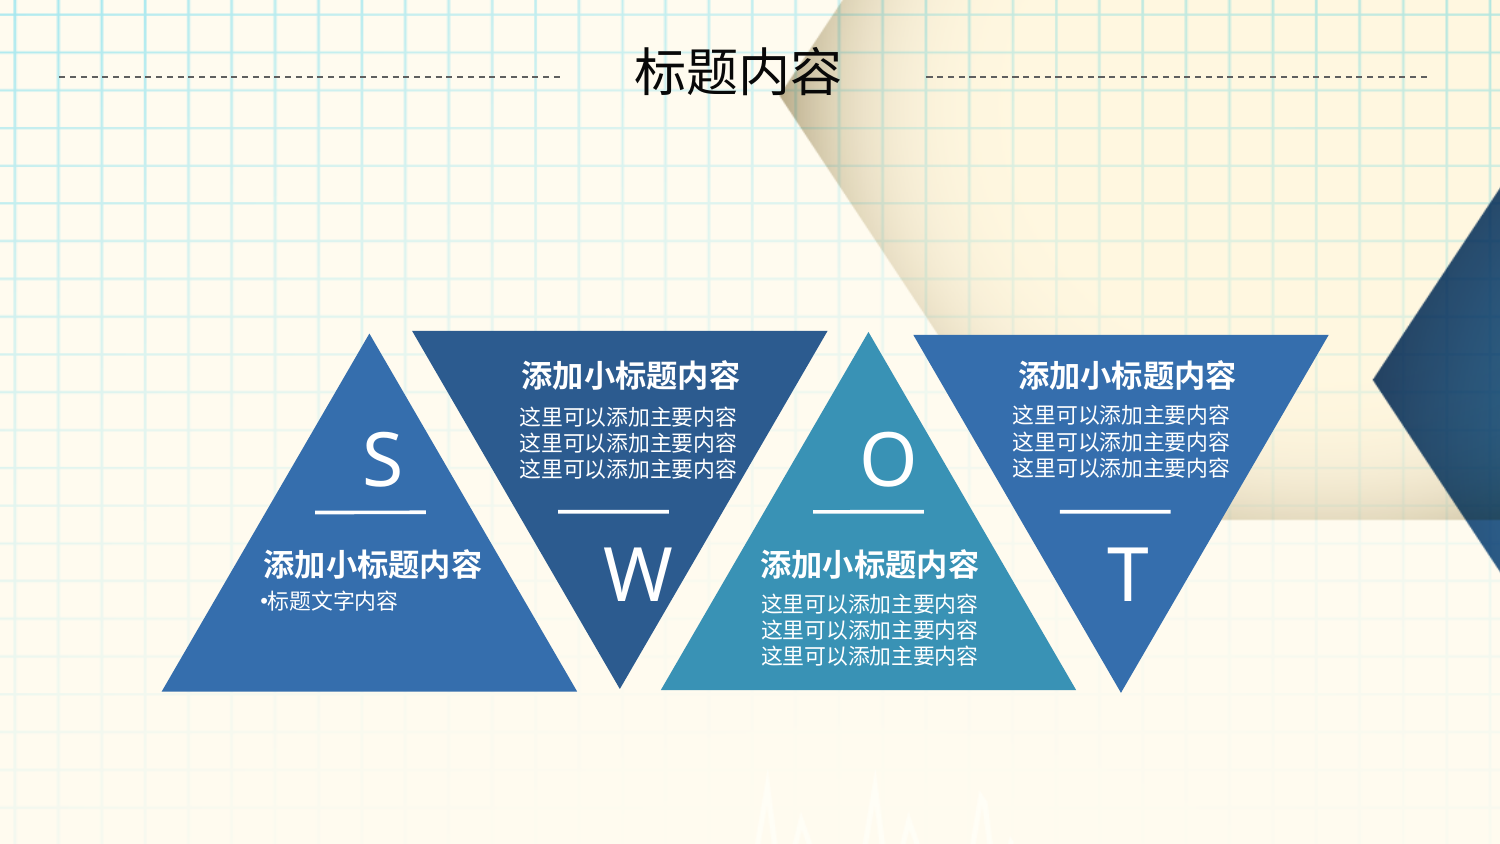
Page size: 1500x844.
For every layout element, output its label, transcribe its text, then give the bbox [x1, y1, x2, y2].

text_box [504, 490, 736, 573]
text_box [749, 418, 988, 537]
text_box 这里可以添加主要内容这里可以添加主要内容这里可以添加主要内容 [997, 402, 1247, 489]
text_box 标题内容 [608, 32, 868, 110]
text_box S [312, 404, 420, 510]
text_box 这里可以添加主要内容这里可以添加主要内容这里可以添加主要内容 [742, 590, 998, 677]
text_box 标题文字内容 [245, 590, 501, 622]
text_box [1002, 489, 1240, 617]
text_box [660, 550, 1077, 691]
text_box [913, 334, 1329, 480]
text_box [328, 333, 411, 404]
text_box 添加小标题内容 [500, 349, 762, 402]
text_box [412, 330, 828, 478]
text_box [1081, 624, 1161, 693]
text_box W [552, 519, 689, 624]
text_box 这里可以添加主要内容这里可以添加主要内容这里可以添加主要内容 [497, 396, 760, 490]
text_box [826, 331, 911, 404]
text_box O [818, 404, 933, 510]
text_box [582, 624, 658, 689]
text_box 添加小标题内容 [742, 537, 998, 590]
picture [0, 0, 1500, 844]
text_box 添加小标题内容 [245, 537, 501, 590]
text_box [251, 420, 488, 537]
text_box T [1057, 519, 1165, 624]
text_box [161, 547, 578, 692]
text_box 添加小标题内容 [997, 349, 1258, 402]
